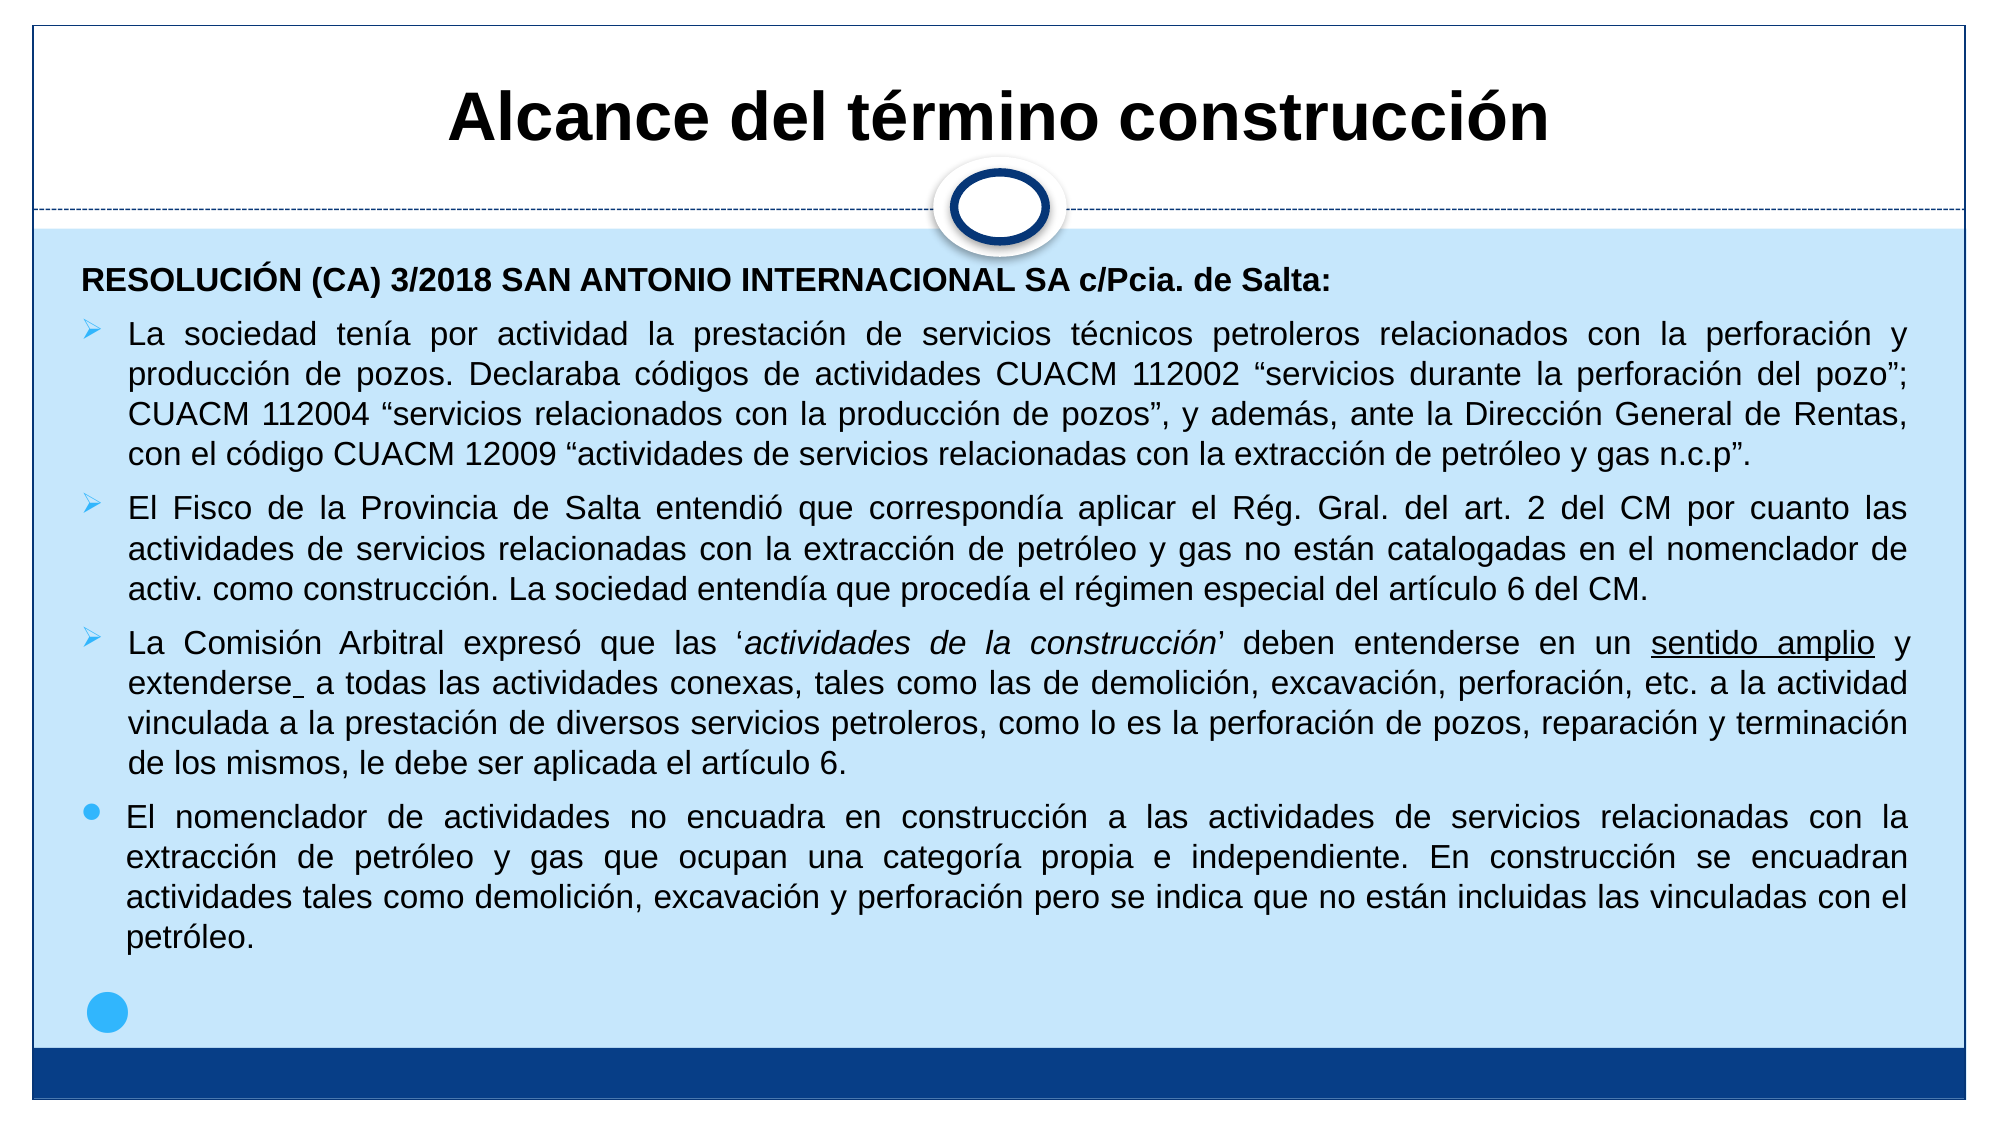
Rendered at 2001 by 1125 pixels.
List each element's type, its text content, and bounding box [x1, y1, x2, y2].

list RESOLUCIÓN (CA) 3/2018 SAN ANTONIO INTERNACIONAL SA c/Pcia. de Salta: La sociedad tenía por actividad la prestación de servicios técnicos petroleros relacionados con la perforación y producción de pozos. Declaraba códigos de actividades CUACM 112002 “servicios durante la perforación del pozo”; CUACM 112004 “servicios relacionados con la producción de pozos”, y además, ante la Dirección General de Rentas, con el código CUACM 12009 “actividades de servicios relacionadas con la extracción de petróleo y gas n.c.p”. El Fisco de la Provincia de Salta entendió que correspondía aplicar el Rég. Gral. del art. 2 del CM por cuanto las actividades de servicios relacionadas con la extracción de petróleo y gas no están catalogadas en el nomenclador de activ. como construcción. La sociedad entendía que procedía el régimen especial del artículo 6 del CM. La Comisión Arbitral expresó que las ‘actividades de la construcción’ deben entenderse en un sentido amplio y extenderse a todas las actividades conexas, tales como las de demolición, excavación, perforación, etc. a la actividad vinculada a la prestación de diversos servicios petroleros, como lo es la perforación de pozos, reparación y terminación de los mismos, le debe ser aplicada el artículo 6. El nomenclador de actividades no encuadra en construcción a las actividades de servicios relacionadas con la extracción de petróleo y gas que ocupan una categoría propia e independiente. En construcción se encuadran actividades tales como demolición, excavación y perforación pero se indica que no están incluidas las vinculadas con el petróleo. [66, 250, 1926, 1001]
title Alcance del término construcción [65, 37, 1933, 162]
